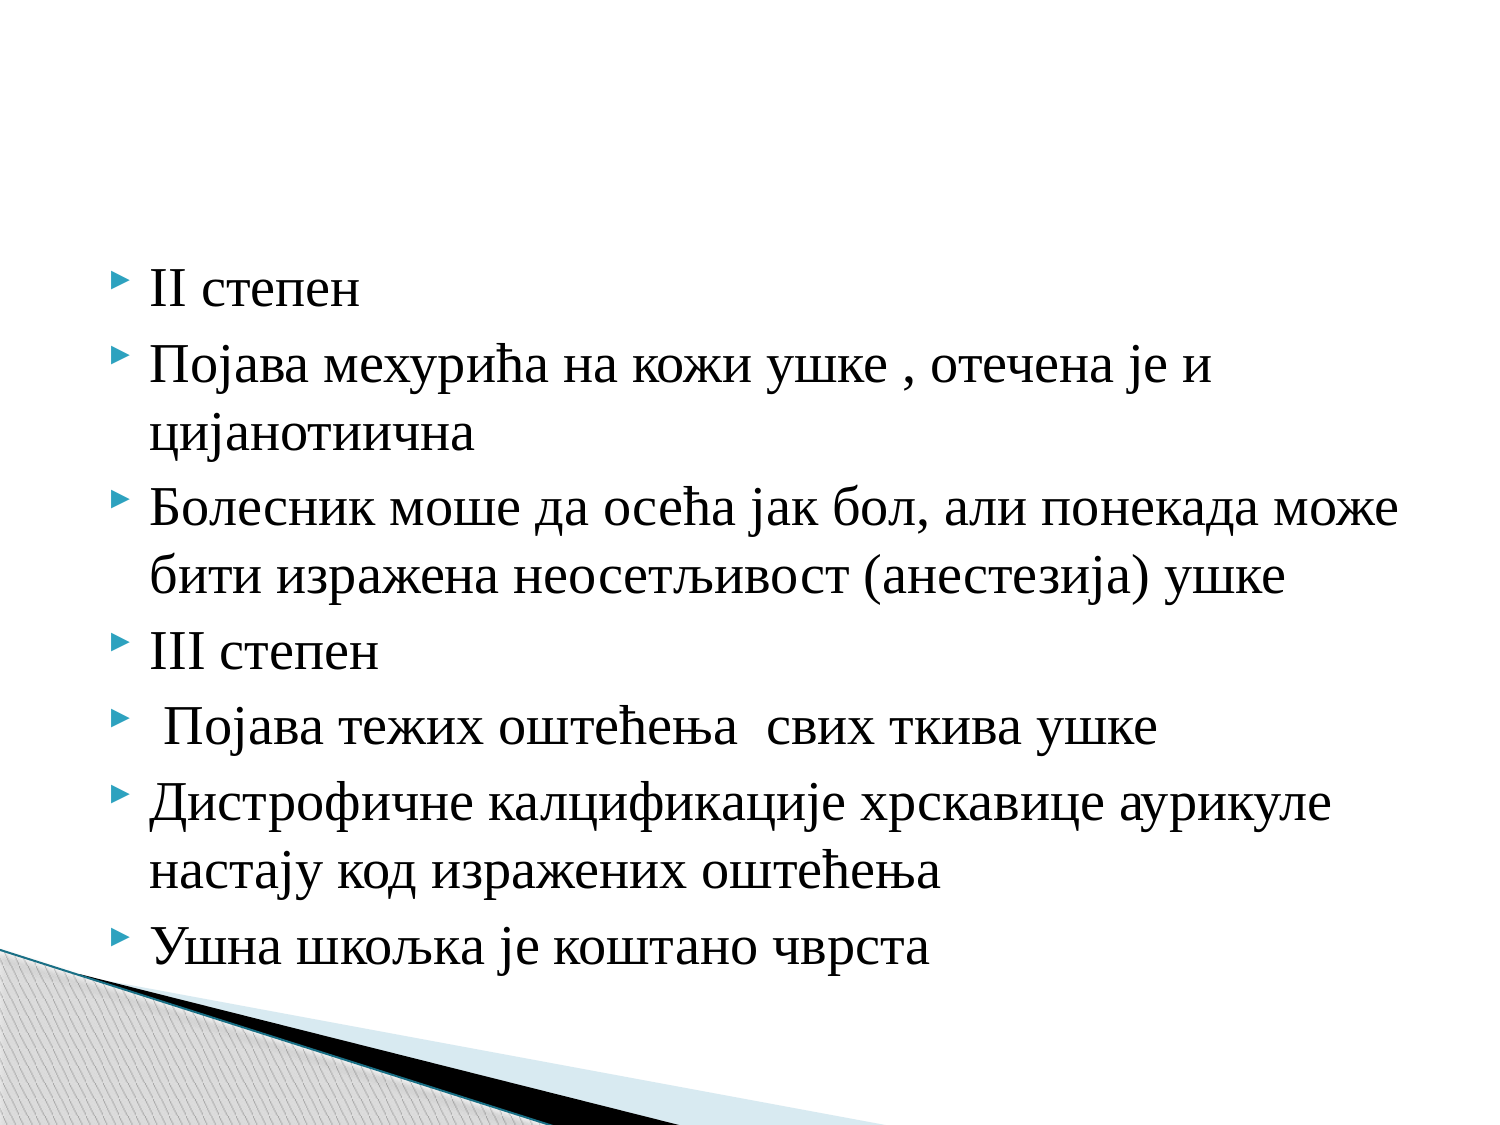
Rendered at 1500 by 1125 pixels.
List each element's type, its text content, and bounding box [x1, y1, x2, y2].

list II степен Појава мехурића на кожи ушке , отечена је и цијанотиична Болесник моше да осећа јак бол, али понекада може бити изражена неосетљивост (анестезија) ушке III степен Појава тежих оштећења свих ткива ушке Дистрофичне калцификације хрскавице аурикуле настају код изражених оштећења Ушна шкољка је коштано чврста [74, 242, 1426, 986]
